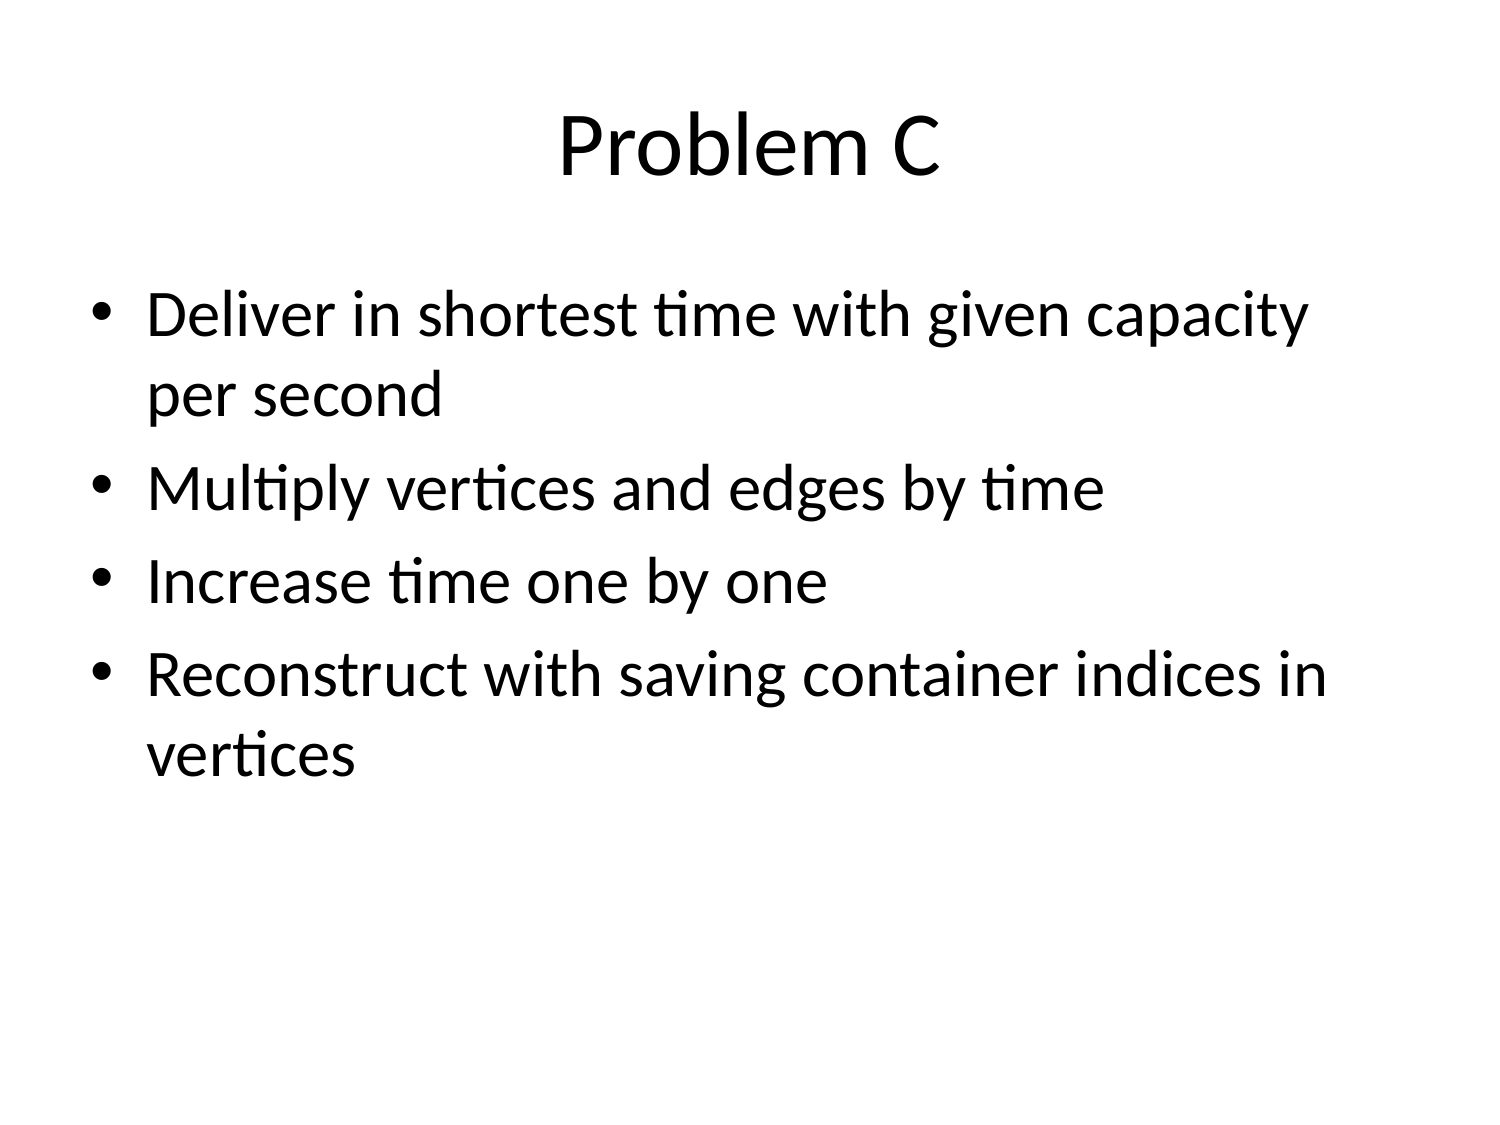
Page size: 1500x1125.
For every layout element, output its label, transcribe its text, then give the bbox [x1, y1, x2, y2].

title Problem C [75, 45, 1425, 233]
list Deliver in shortest time with given capacity per second Multiply vertices and edges by time Increase time one by one Reconstruct with saving container indices in vertices [75, 262, 1425, 1005]
